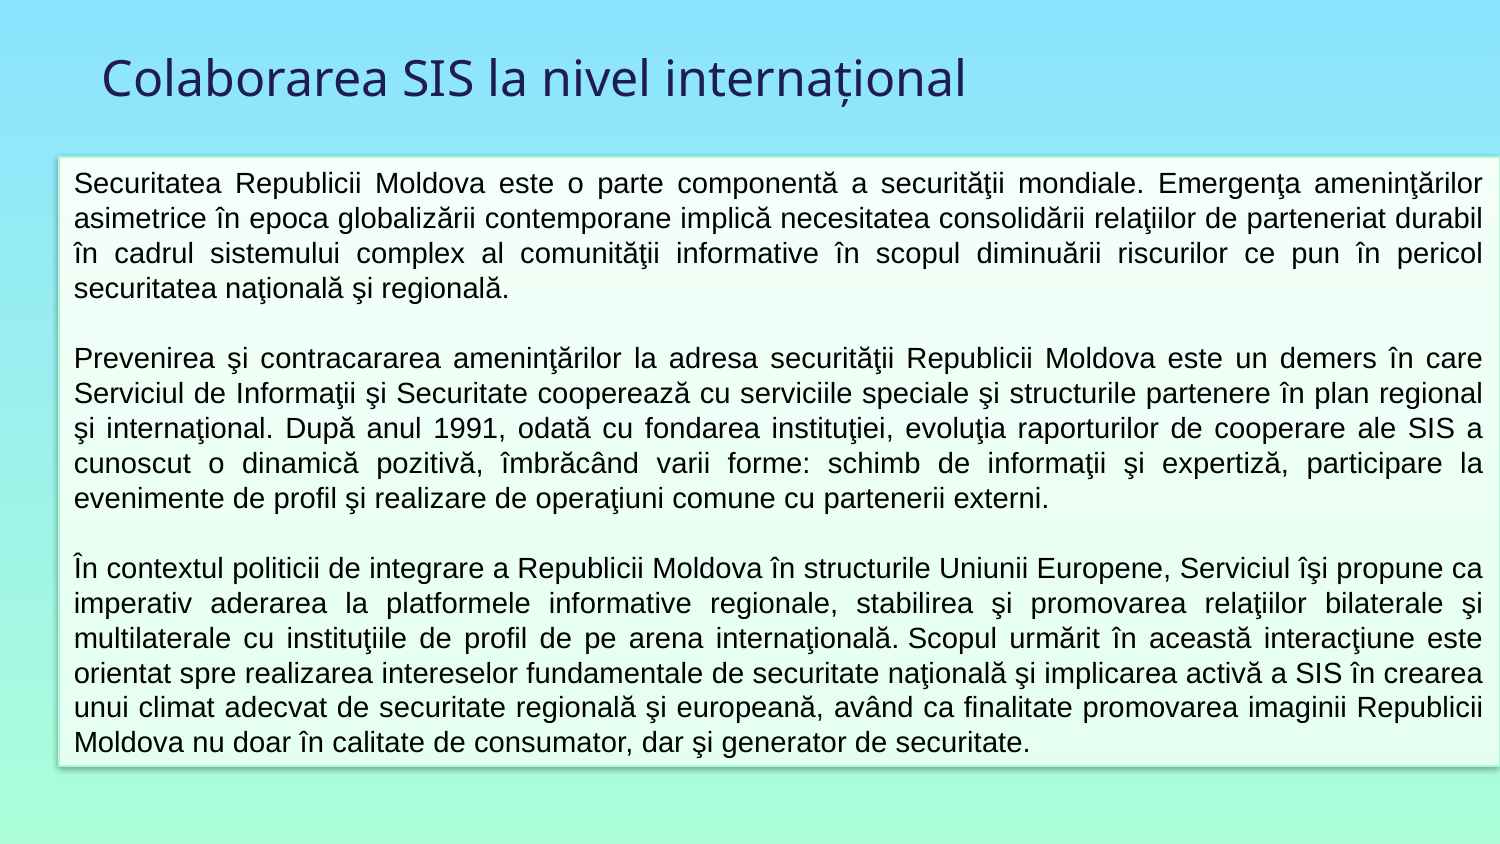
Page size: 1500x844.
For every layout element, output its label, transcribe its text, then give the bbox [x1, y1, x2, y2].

title Colaborarea SIS la nivel internațional [86, 32, 1283, 122]
text_box Securitatea Republicii Moldova este o parte componentă a securităţii mondiale. Emergenţa ameninţărilor asimetrice în epoca globalizării contemporane implică necesitatea consolidării relaţiilor de parteneriat durabil în cadrul sistemului complex al comunităţii informative în scopul diminuării riscurilor ce pun în pericol securitatea naţională şi regională. Prevenirea şi contracararea ameninţărilor la adresa securităţii Republicii Moldova este un demers în care Serviciul de Informaţii şi Securitate cooperează cu serviciile speciale şi structurile partenere în plan regional şi internaţional. După anul 1991, odată cu fondarea instituţiei, evoluţia raporturilor de cooperare ale SIS a cunoscut o dinamică pozitivă, îmbrăcând varii forme: schimb de informaţii şi expertiză, participare la evenimente de profil şi realizare de operaţiuni comune cu partenerii externi. În contextul politicii de integrare a Republicii Moldova în structurile Uniunii Europene, Serviciul îşi propune ca imperativ aderarea la platformele informative regionale, stabilirea şi promovarea relaţiilor bilaterale şi multilaterale cu instituţiile de profil de pe arena internaţională. Scopul urmărit în această interacţiune este orientat spre realizarea intereselor fundamentale de securitate naţională şi implicarea activă a SIS în crearea unui climat adecvat de securitate regională şi europeană, având ca finalitate promovarea imaginii Republicii Moldova nu doar în calitate de consumator, dar şi generator de securitate. [58, 156, 1500, 767]
